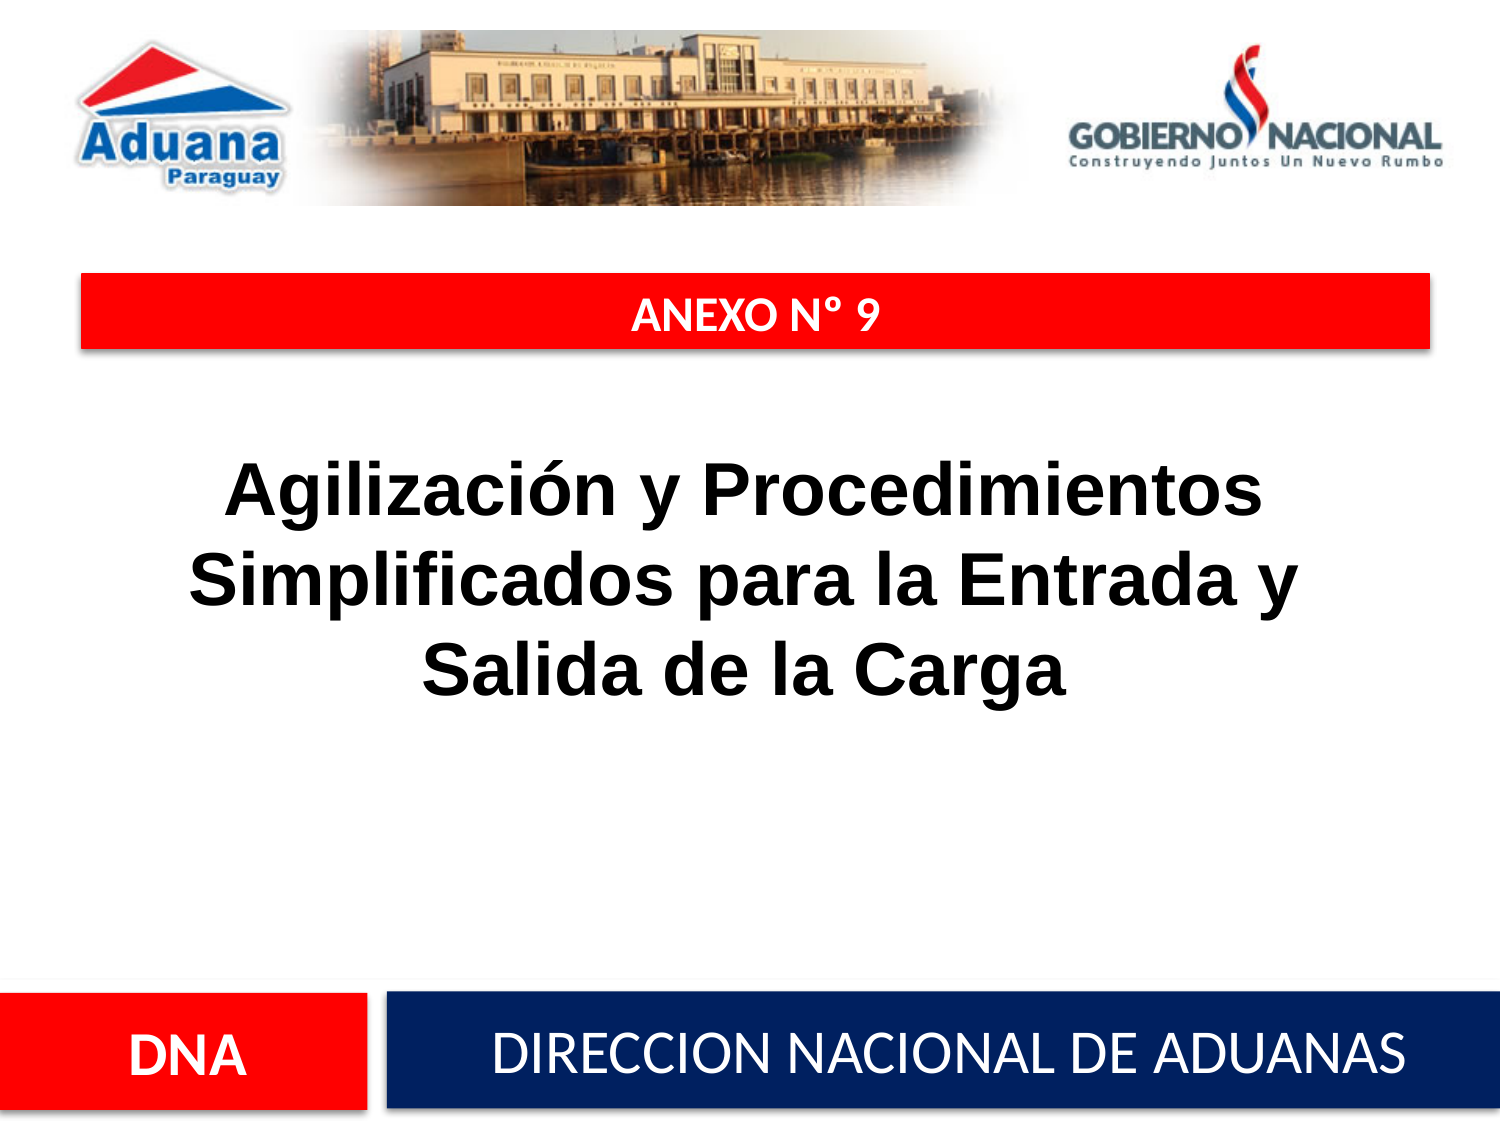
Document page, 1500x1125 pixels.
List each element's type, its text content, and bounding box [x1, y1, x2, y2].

subtitle DIRECCION NACIONAL DE ADUANAS [399, 992, 1500, 1106]
text_box Agilización y Procedimientos Simplificados para la Entrada y Salida de la Carga [76, 373, 1412, 958]
picture [52, 30, 1460, 207]
text_box DNA [64, 1005, 311, 1096]
text_box ANEXO Nº 9 [81, 273, 1430, 349]
